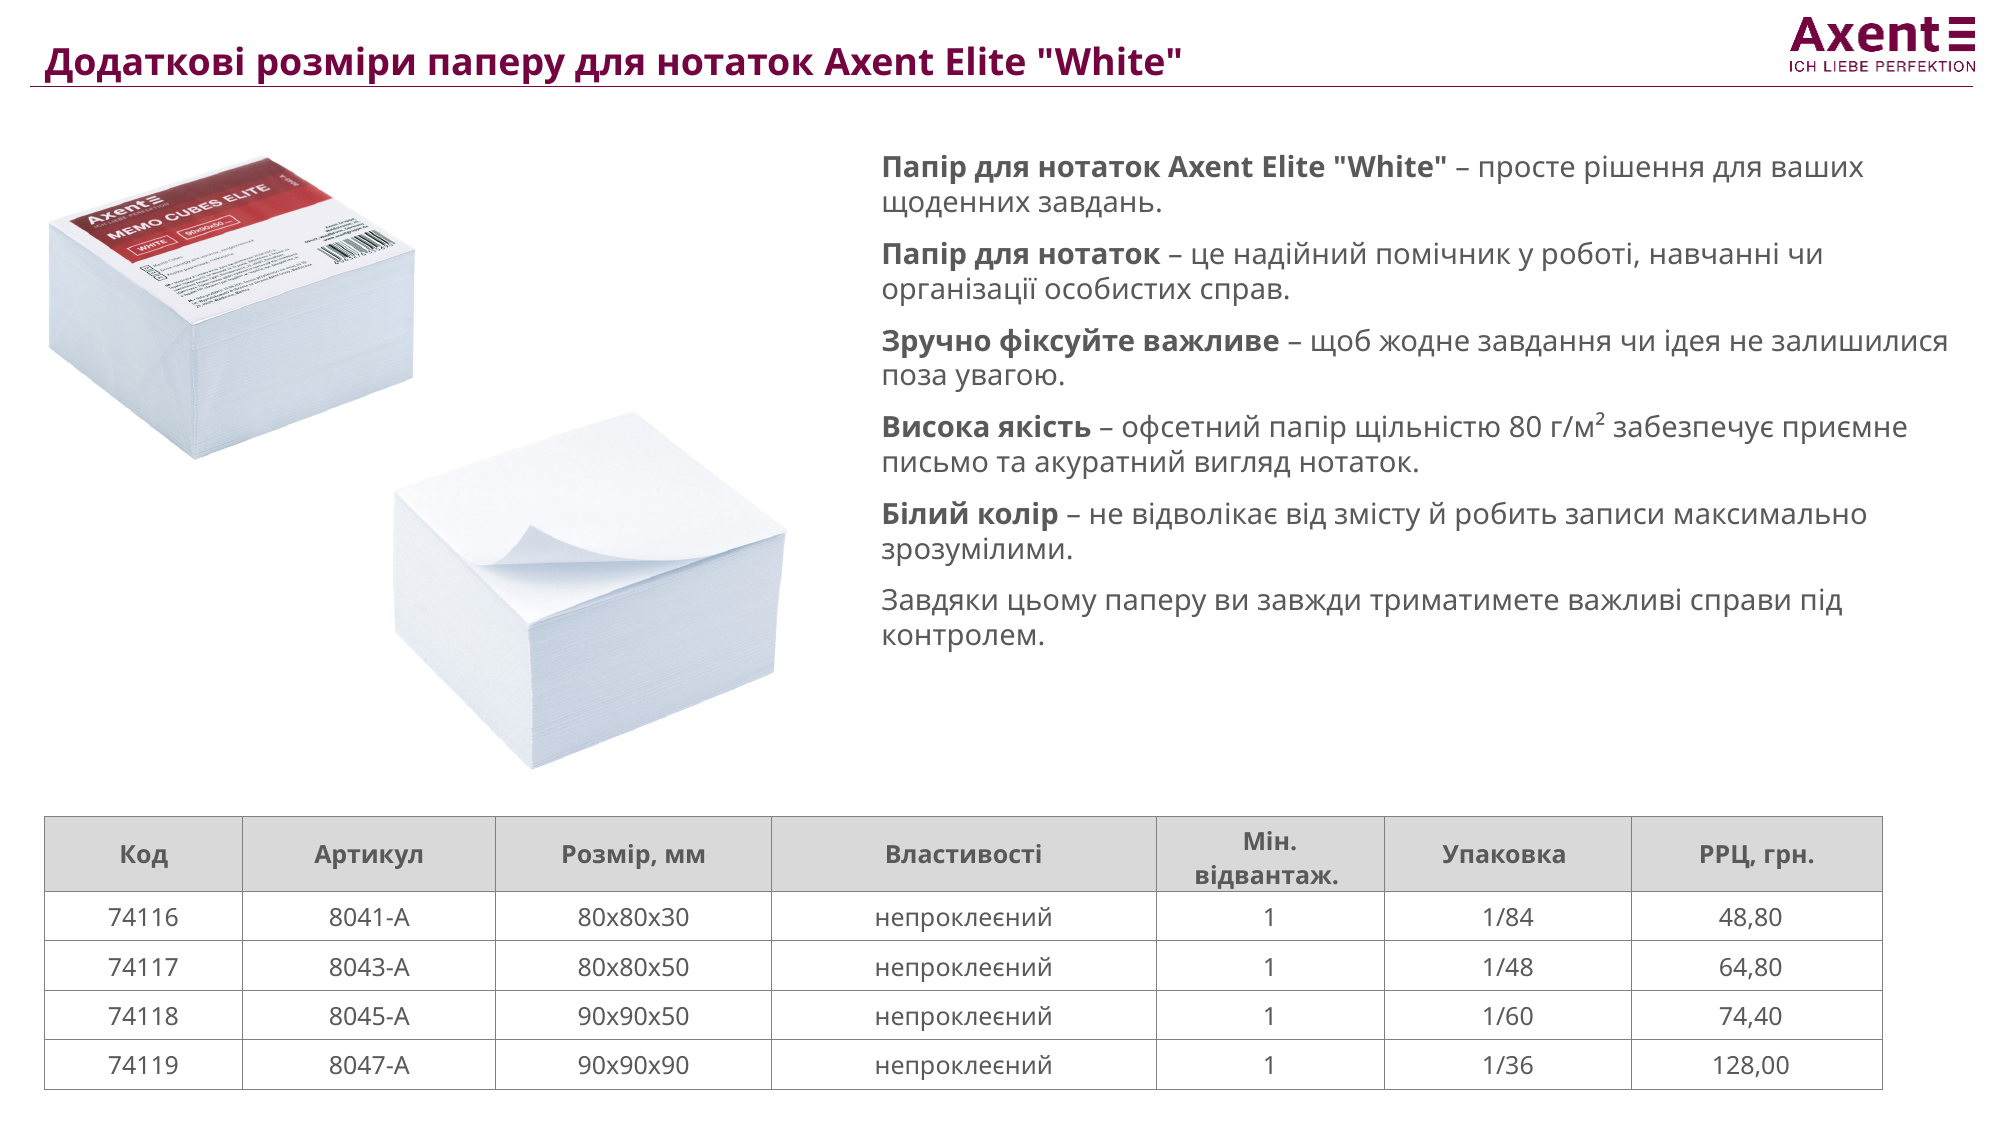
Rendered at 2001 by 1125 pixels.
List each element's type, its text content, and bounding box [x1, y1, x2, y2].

table_cell 1 [1157, 941, 1384, 990]
table_cell 1 [1157, 991, 1384, 1039]
text_box Додаткові розміри паперу для нотаток Axent Elite "White" [30, 87, 1542, 91]
table_cell 128,00 [1632, 1040, 1882, 1089]
table_header Артикул [243, 817, 495, 891]
table_cell 74116 [45, 892, 242, 940]
table_cell 8045-A [243, 991, 495, 1039]
table_cell 1 [1157, 892, 1384, 940]
table_cell 74118 [45, 991, 242, 1039]
text_box Додаткові розміри паперу для нотаток Axent Elite "White" [30, 7, 1542, 86]
table_cell 90х90х90 [496, 1040, 771, 1089]
table_header Код [45, 817, 242, 891]
table_cell 8043-A [243, 941, 495, 990]
table_header Розмір, мм [496, 817, 771, 891]
table_cell 1 [1157, 1040, 1384, 1089]
table_header Властивості [772, 817, 1156, 891]
table_header Мін. відвантаж. [1157, 817, 1384, 891]
table_cell 90х90х50 [496, 991, 771, 1039]
table_cell 1/84 [1385, 892, 1631, 940]
table_cell 74119 [45, 1040, 242, 1089]
picture [24, 145, 795, 772]
table_cell 1/60 [1385, 991, 1631, 1039]
table_cell 80х80х50 [496, 941, 771, 990]
table_cell непроклеєний [772, 892, 1156, 940]
table_cell непроклеєний [772, 941, 1156, 990]
table_cell 74,40 [1632, 991, 1882, 1039]
table_cell 8047-A [243, 1040, 495, 1089]
table_cell 64,80 [1632, 941, 1882, 990]
table_cell непроклеєний [772, 1040, 1156, 1089]
table_header Упаковка [1385, 817, 1631, 891]
picture [1790, 17, 1975, 73]
table_cell 8041-A [243, 892, 495, 940]
table_cell 1/48 [1385, 941, 1631, 990]
table_cell 48,80 [1632, 892, 1882, 940]
table_cell 80х80х30 [496, 892, 771, 940]
table_cell 74117 [45, 941, 242, 990]
table_cell непроклеєний [772, 991, 1156, 1039]
table_header РРЦ, грн. [1632, 817, 1882, 891]
table_cell 1/36 [1385, 1040, 1631, 1089]
text_box Папір для нотаток Axent Elite "White" – просте рішення для ваших щоденних завдань. Папір для нотаток – це надійний помічник у роботі, навчанні чи організації особистих справ. Зручно фіксуйте важливе – щоб жодне завдання чи ідея не залишилися поза увагою. Висока якість – офсетний папір щільністю 80 г/м² забезпечує приємне письмо та акуратний вигляд нотаток. Білий колір – не відволікає від змісту й робить записи максимально зрозумілими. Завдяки цьому паперу ви завжди триматимете важливі справи під контролем. [866, 141, 1973, 659]
